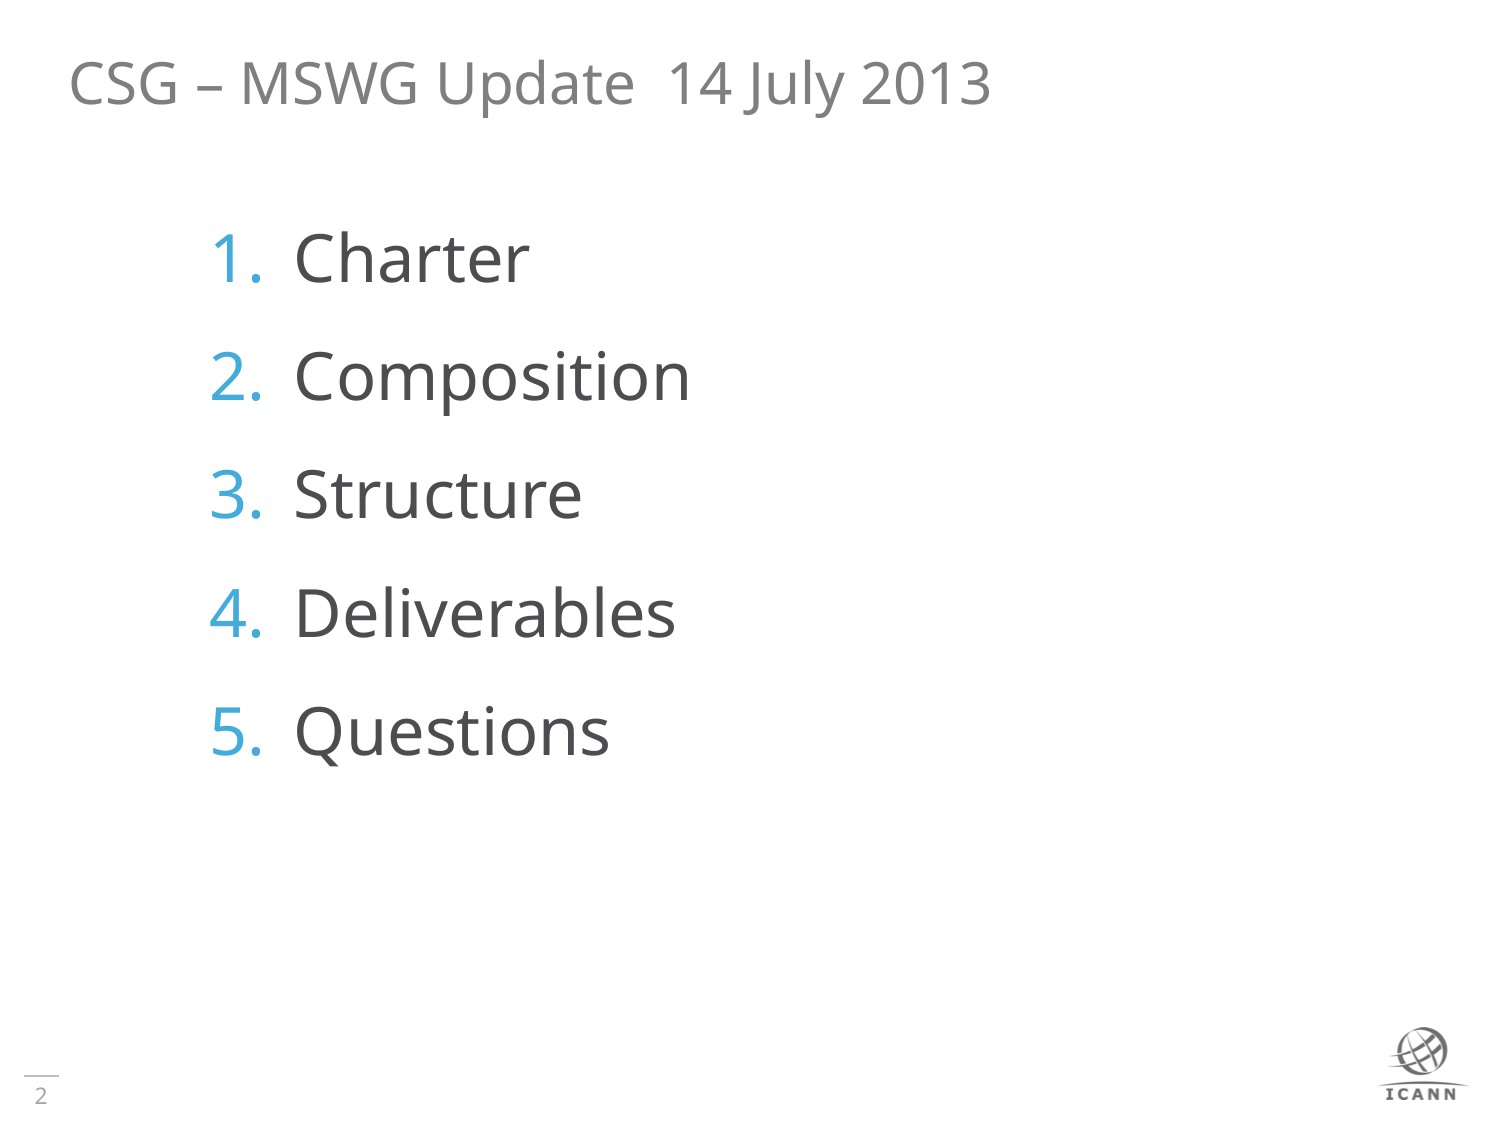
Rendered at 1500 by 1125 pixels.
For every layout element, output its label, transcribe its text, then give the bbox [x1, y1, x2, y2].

picture [1377, 1027, 1470, 1100]
title CSG – MSWG Update 14 July 2013 [54, 52, 1288, 185]
list Charter Composition Structure Deliverables Questions [194, 208, 1288, 1083]
